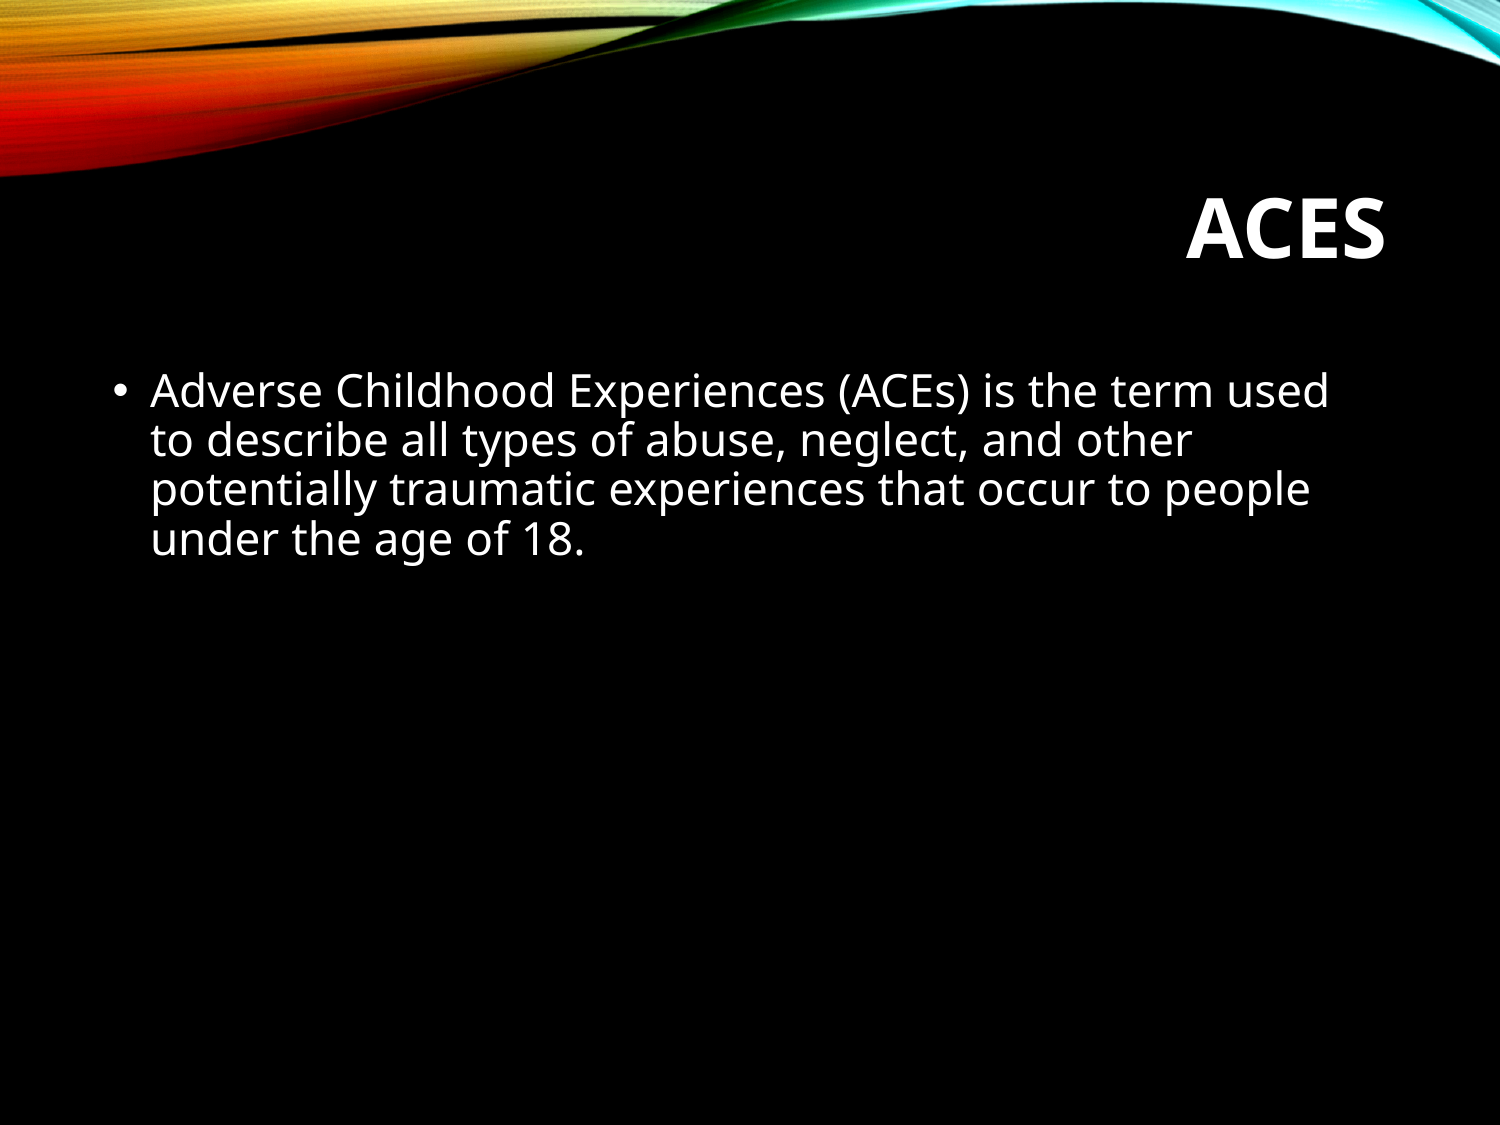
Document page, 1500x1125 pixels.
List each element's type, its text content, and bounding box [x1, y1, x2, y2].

picture [0, 0, 1500, 178]
title ACEs [356, 125, 1403, 338]
list Adverse Childhood Experiences (ACEs) is the term used to describe all types of abuse, neglect, and other potentially traumatic experiences that occur to people under the age of 18. [97, 360, 1403, 1028]
